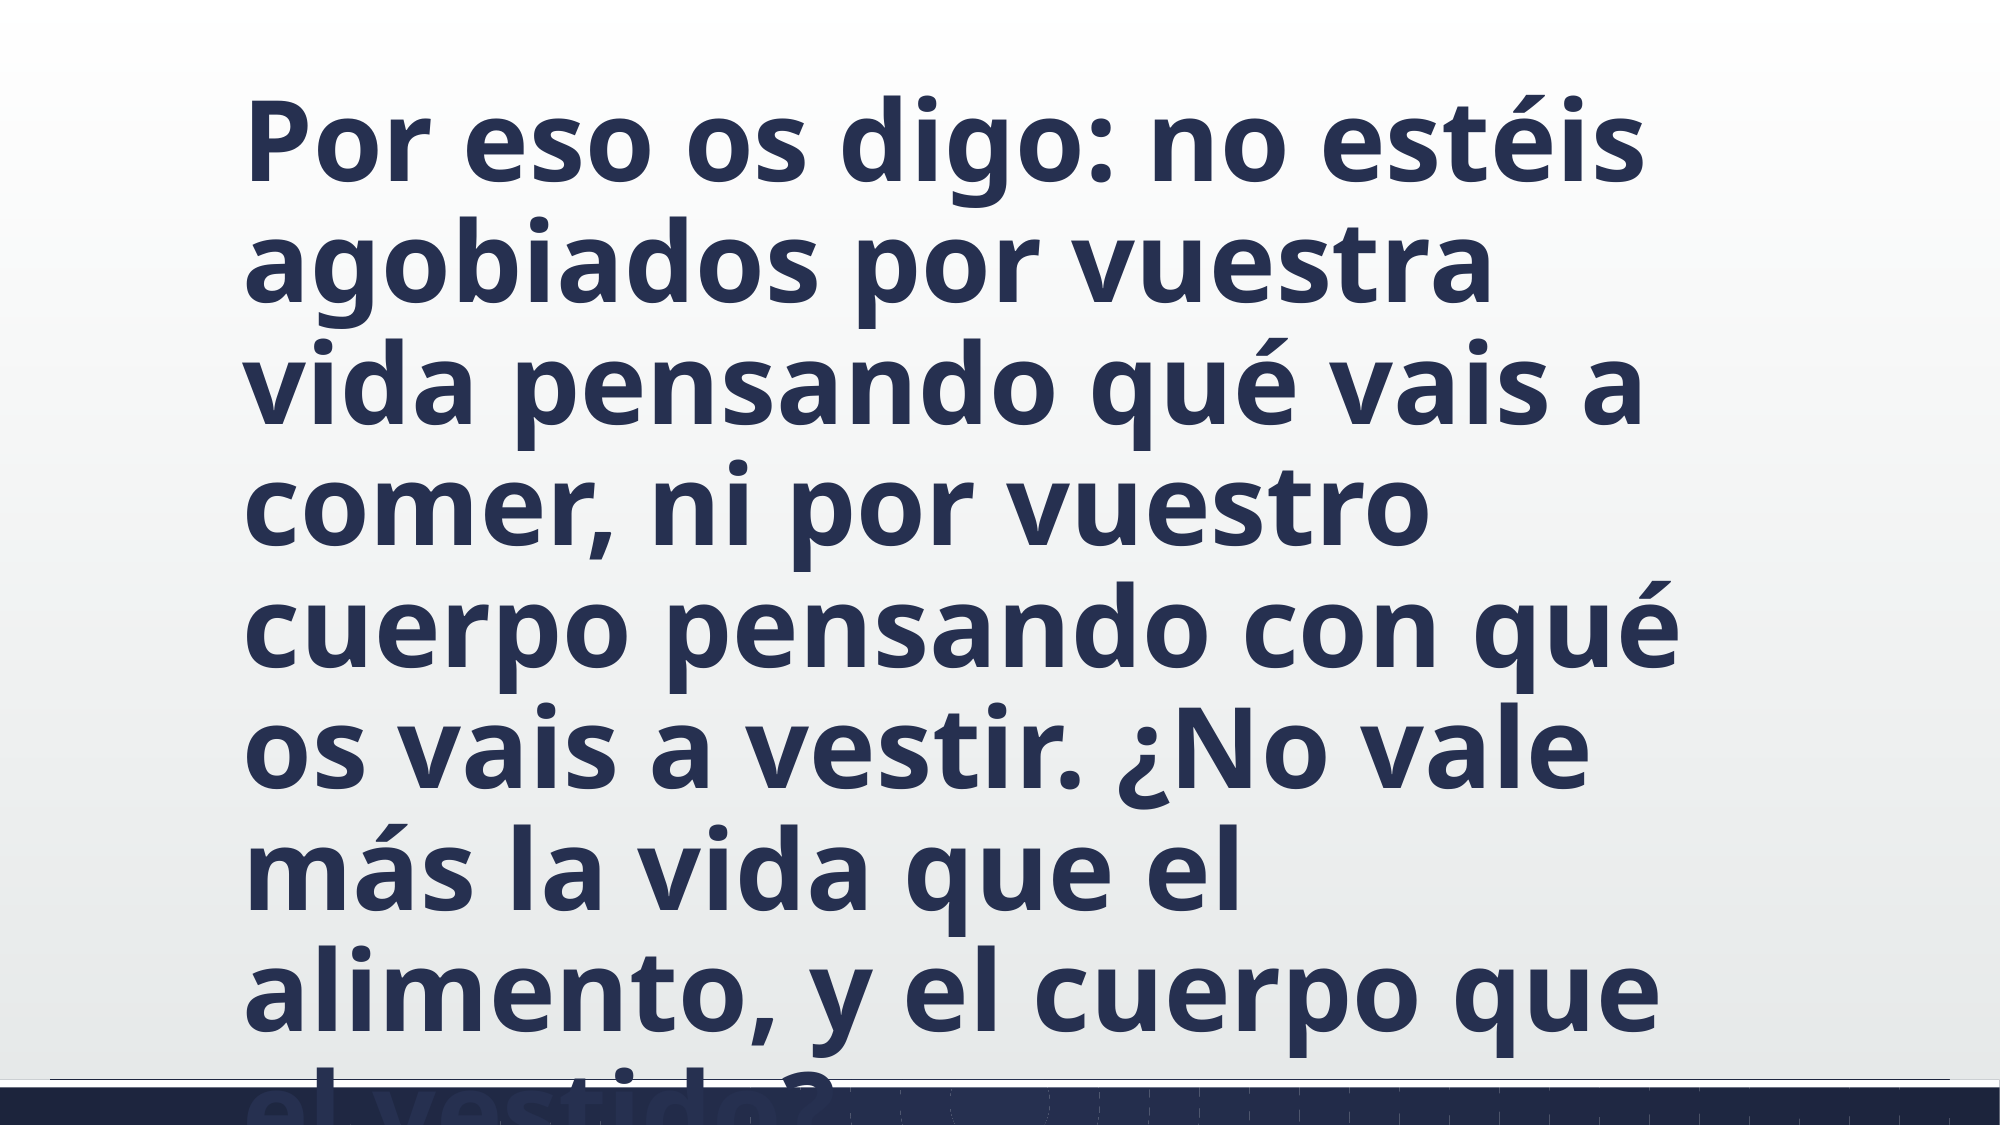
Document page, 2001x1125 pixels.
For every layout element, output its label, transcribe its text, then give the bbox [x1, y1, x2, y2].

list Por eso os digo: no estéis agobiados por vuestra vida pensando qué vais a comer, ni por vuestro cuerpo pensando con qué os vais a vestir. ¿No vale más la vida que el alimento, y el cuerpo que el vestido? [219, 76, 1780, 990]
